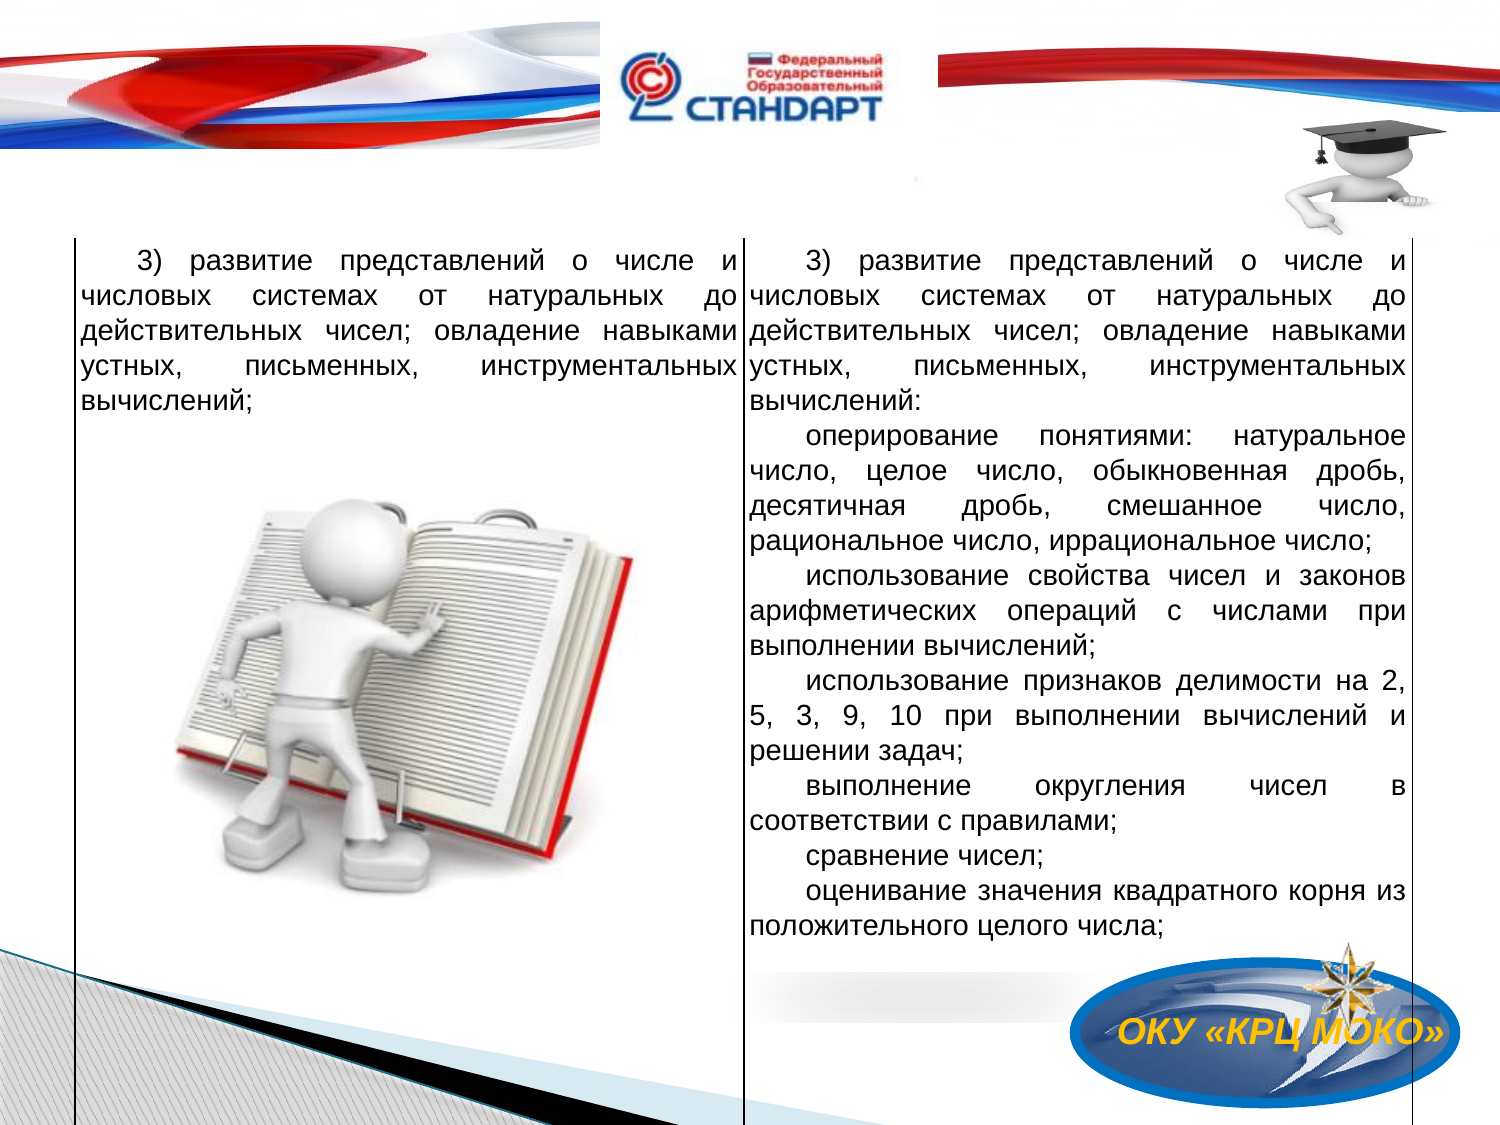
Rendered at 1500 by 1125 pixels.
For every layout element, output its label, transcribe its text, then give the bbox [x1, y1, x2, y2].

table_header 3) развитие представлений о числе и числовых системах от натуральных до действительных чисел; овладение навыками устных, письменных, инструментальных вычислений: оперирование понятиями: натуральное число, целое число, обыкновенная дробь, десятичная дробь, смешанное число, рациональное число, иррациональное число; использование свойства чисел и законов арифметических операций с числами при выполнении вычислений; использование признаков делимости на 2, 5, 3, 9, 10 при выполнении вычислений и решении задач; выполнение округления чисел в соответствии с правилами; сравнение чисел; оценивание значения квадратного корня из положительного целого числа; [745, 238, 1412, 1125]
picture [87, 449, 688, 963]
picture [0, 0, 1500, 244]
picture [1074, 937, 1456, 1104]
table_header 3) развитие представлений о числе и числовых системах от натуральных до действительных чисел; овладение навыками устных, письменных, инструментальных вычислений; [76, 238, 743, 1125]
